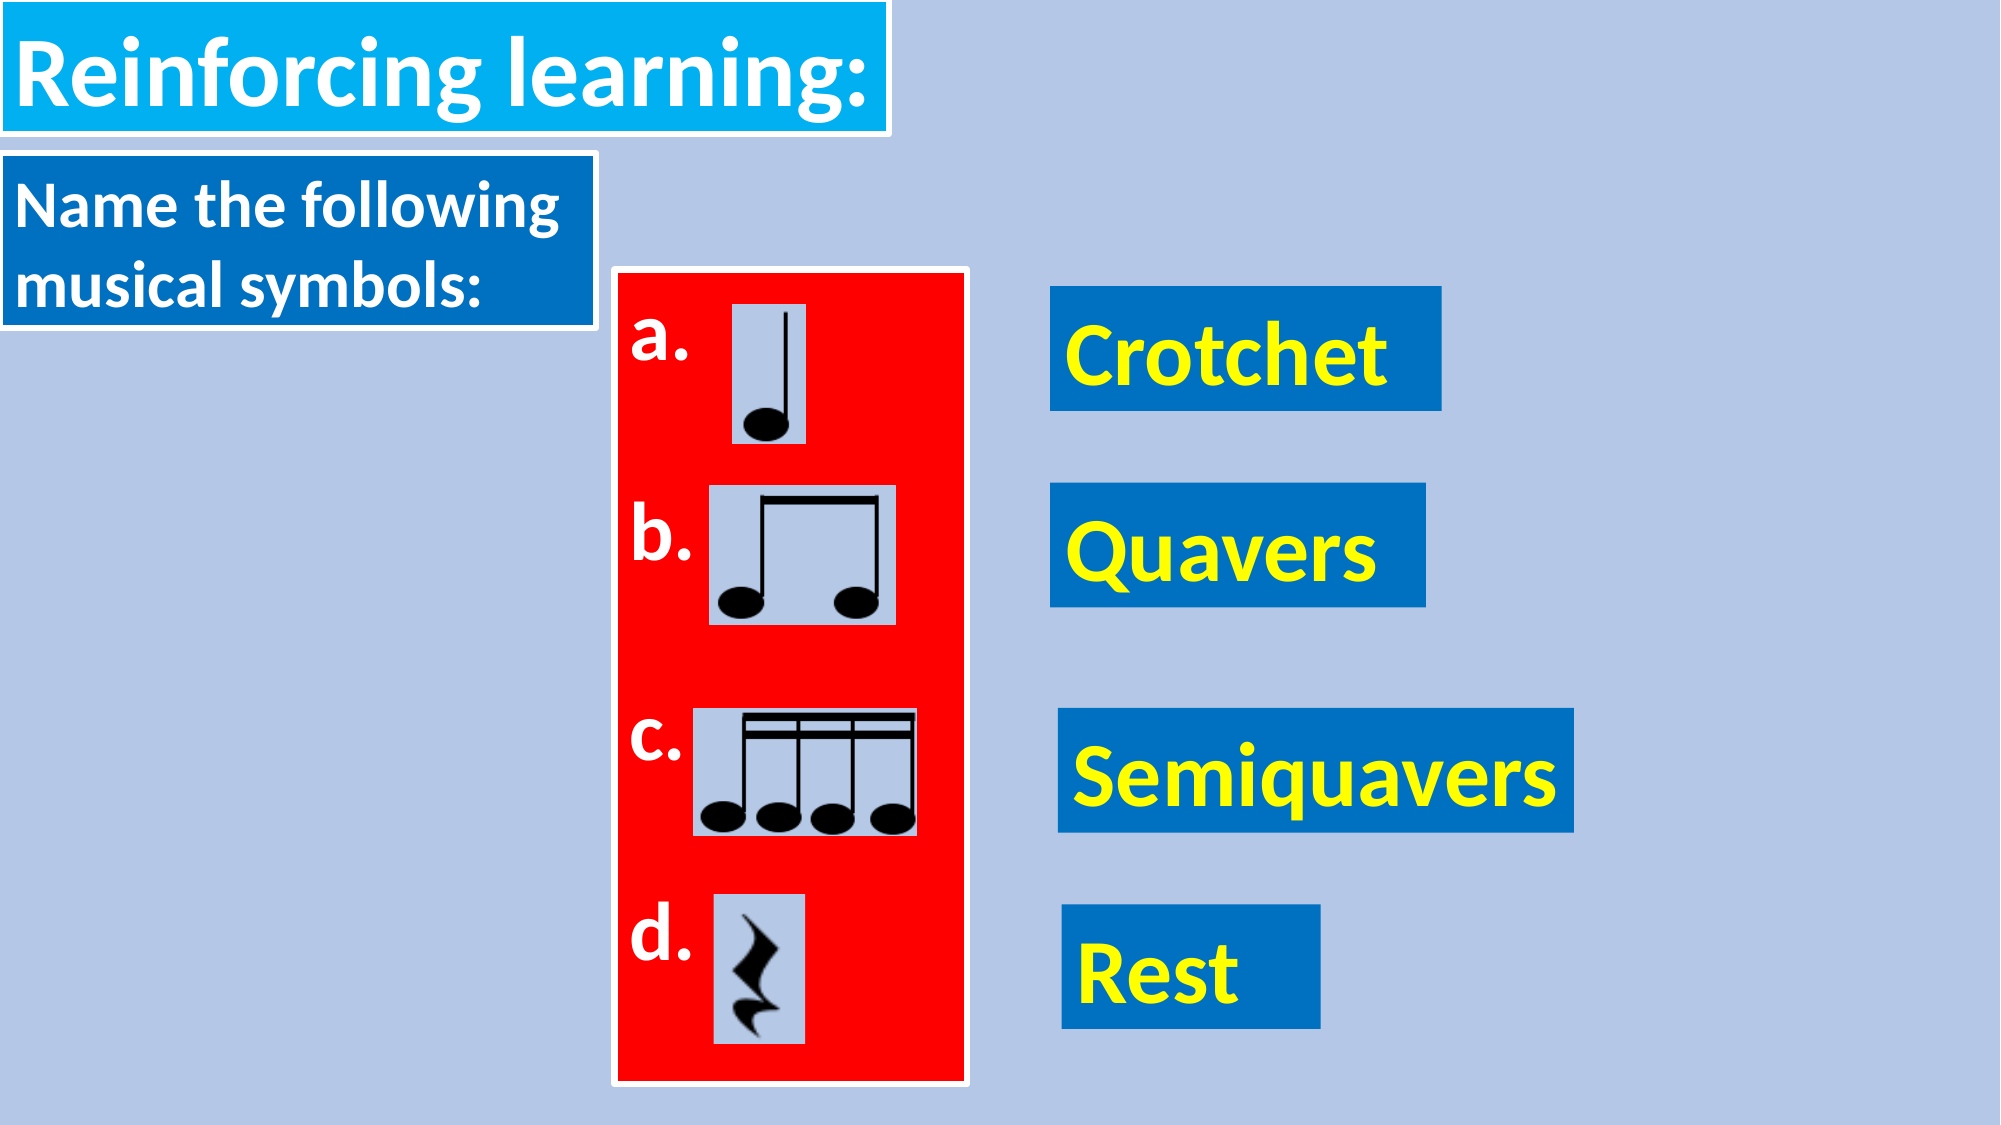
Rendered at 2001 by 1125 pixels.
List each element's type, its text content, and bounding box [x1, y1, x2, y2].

picture [713, 894, 806, 1044]
text_box Name the following musical symbols: [0, 153, 596, 328]
text_box Crotchet [1050, 286, 1442, 411]
text_box Quavers [1050, 482, 1426, 608]
picture [732, 304, 806, 445]
picture [709, 485, 896, 625]
text_box Semiquavers [1057, 707, 1574, 833]
text_box Reinforcing learning: [0, 0, 889, 134]
picture [693, 708, 917, 836]
text_box Rest [1061, 904, 1321, 1029]
text_box a. b. c. d. [614, 269, 968, 1085]
